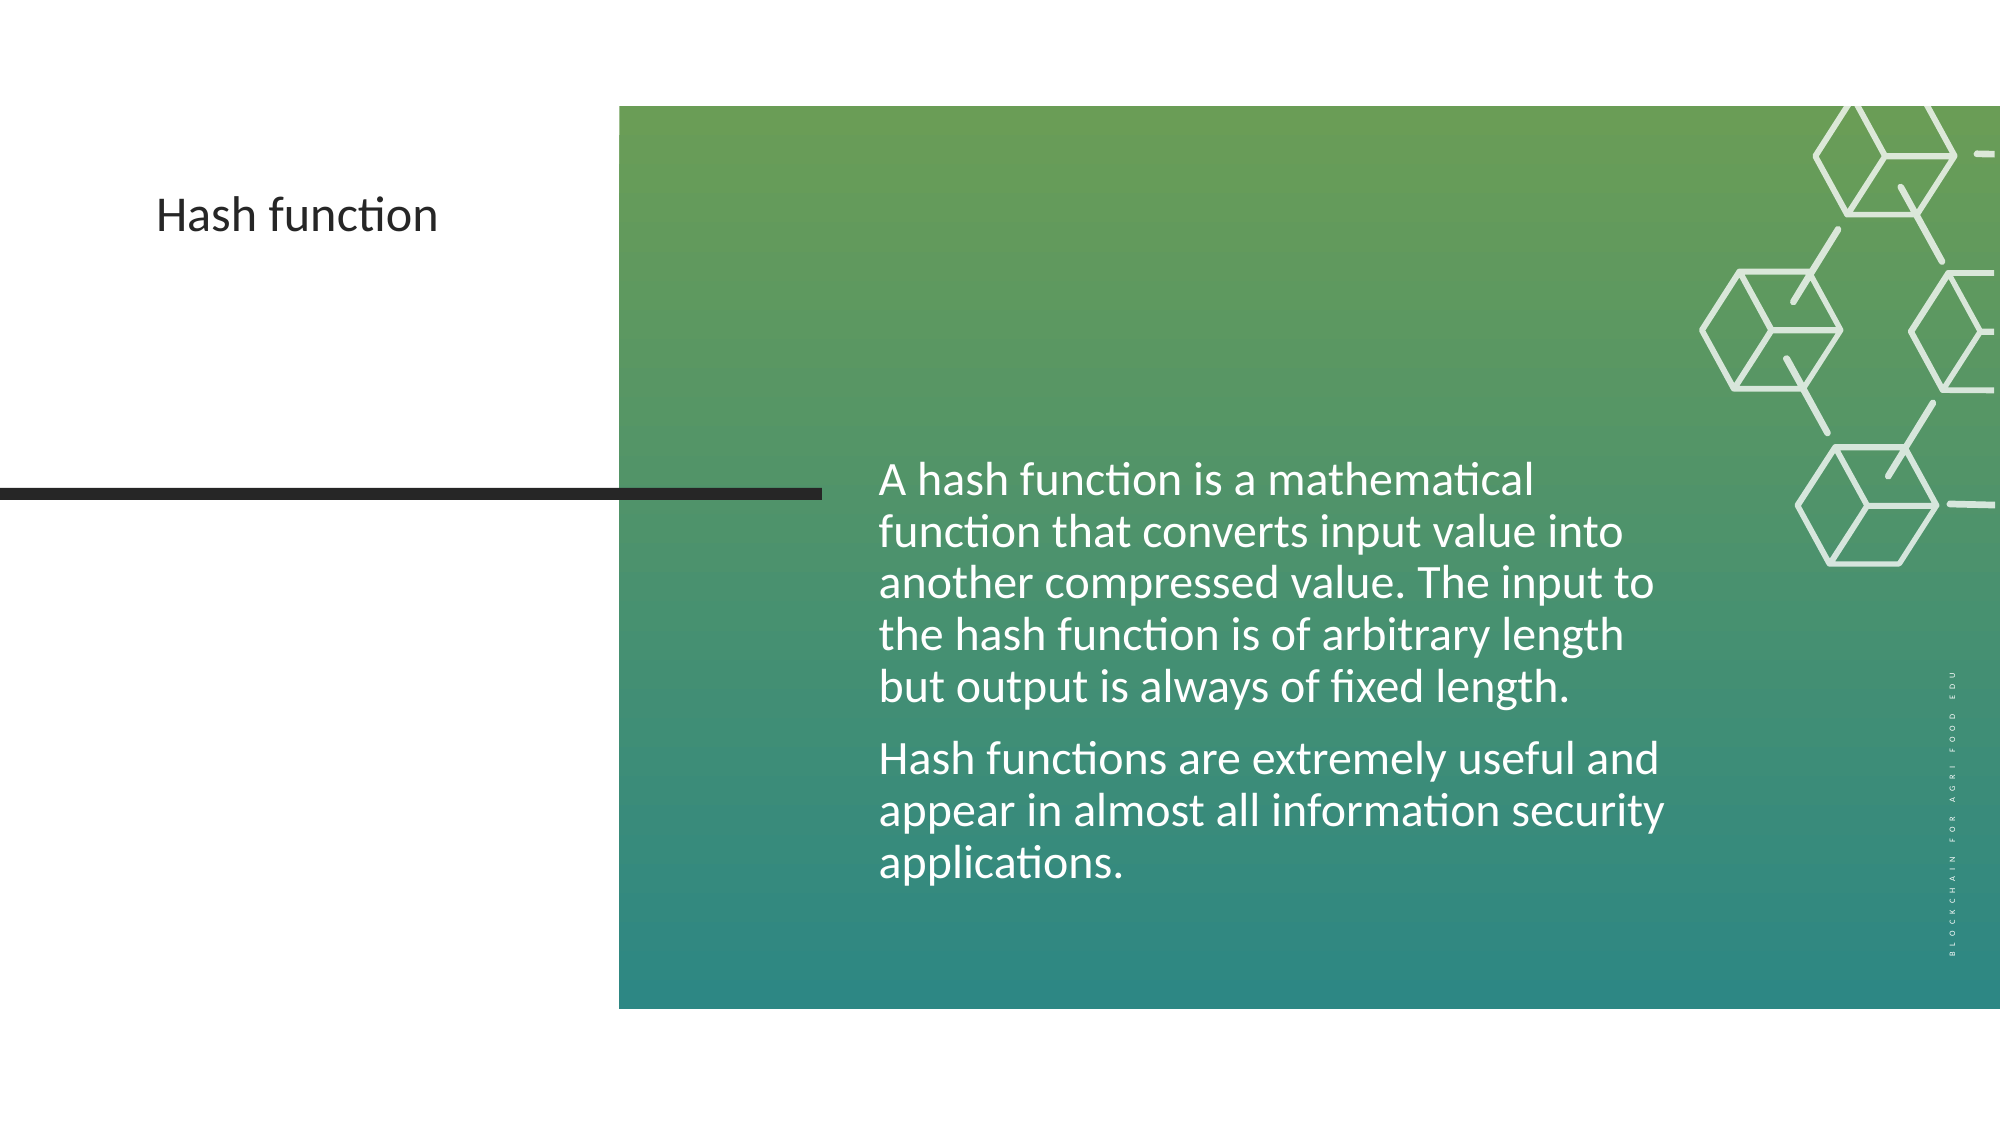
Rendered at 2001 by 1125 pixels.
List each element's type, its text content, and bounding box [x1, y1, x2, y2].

list Hash function [141, 180, 481, 277]
list A hash function is a mathematical function that converts input value into another compressed value. The input to the hash function is of arbitrary length but output is always of fixed length. Hash functions are extremely useful and appear in almost all information security applications. [864, 446, 1709, 899]
